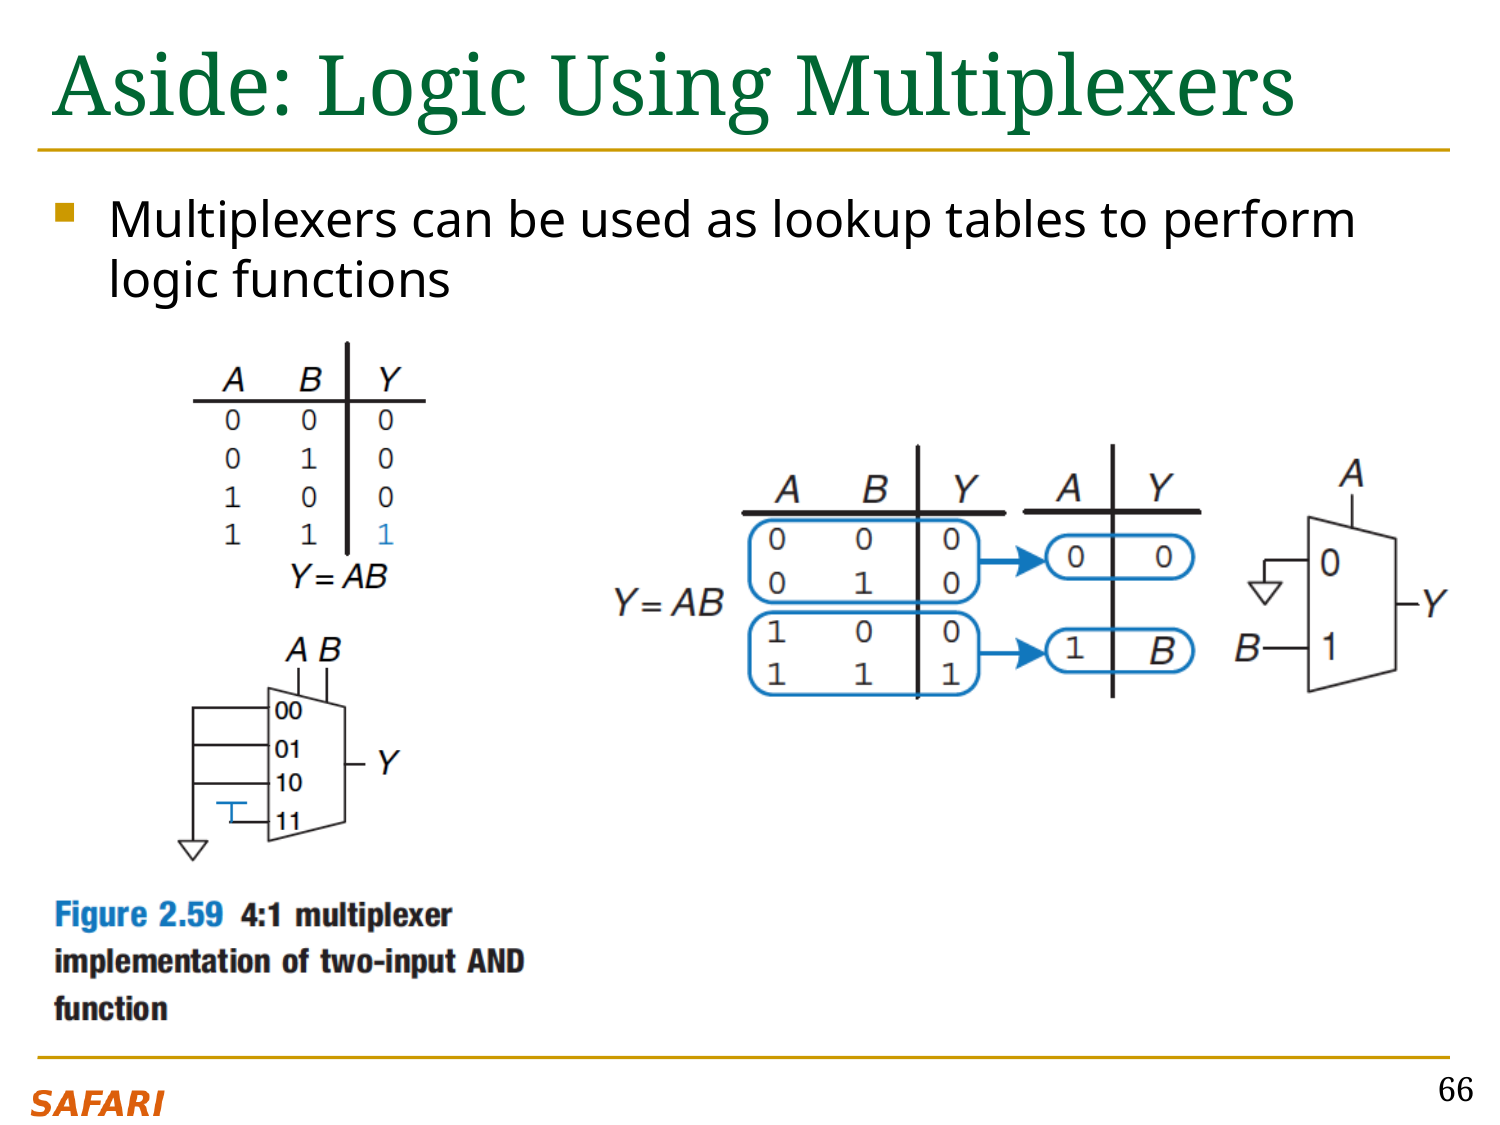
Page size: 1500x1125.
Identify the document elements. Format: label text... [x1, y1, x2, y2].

list Multiplexers can be used as lookup tables to perform logic functions [37, 179, 1450, 1025]
picture [598, 437, 1480, 713]
picture [35, 326, 552, 1046]
title Aside: Logic Using Multiplexers [37, 24, 1450, 170]
slide_number 66 [1139, 1045, 1490, 1121]
picture [29, 1083, 169, 1124]
